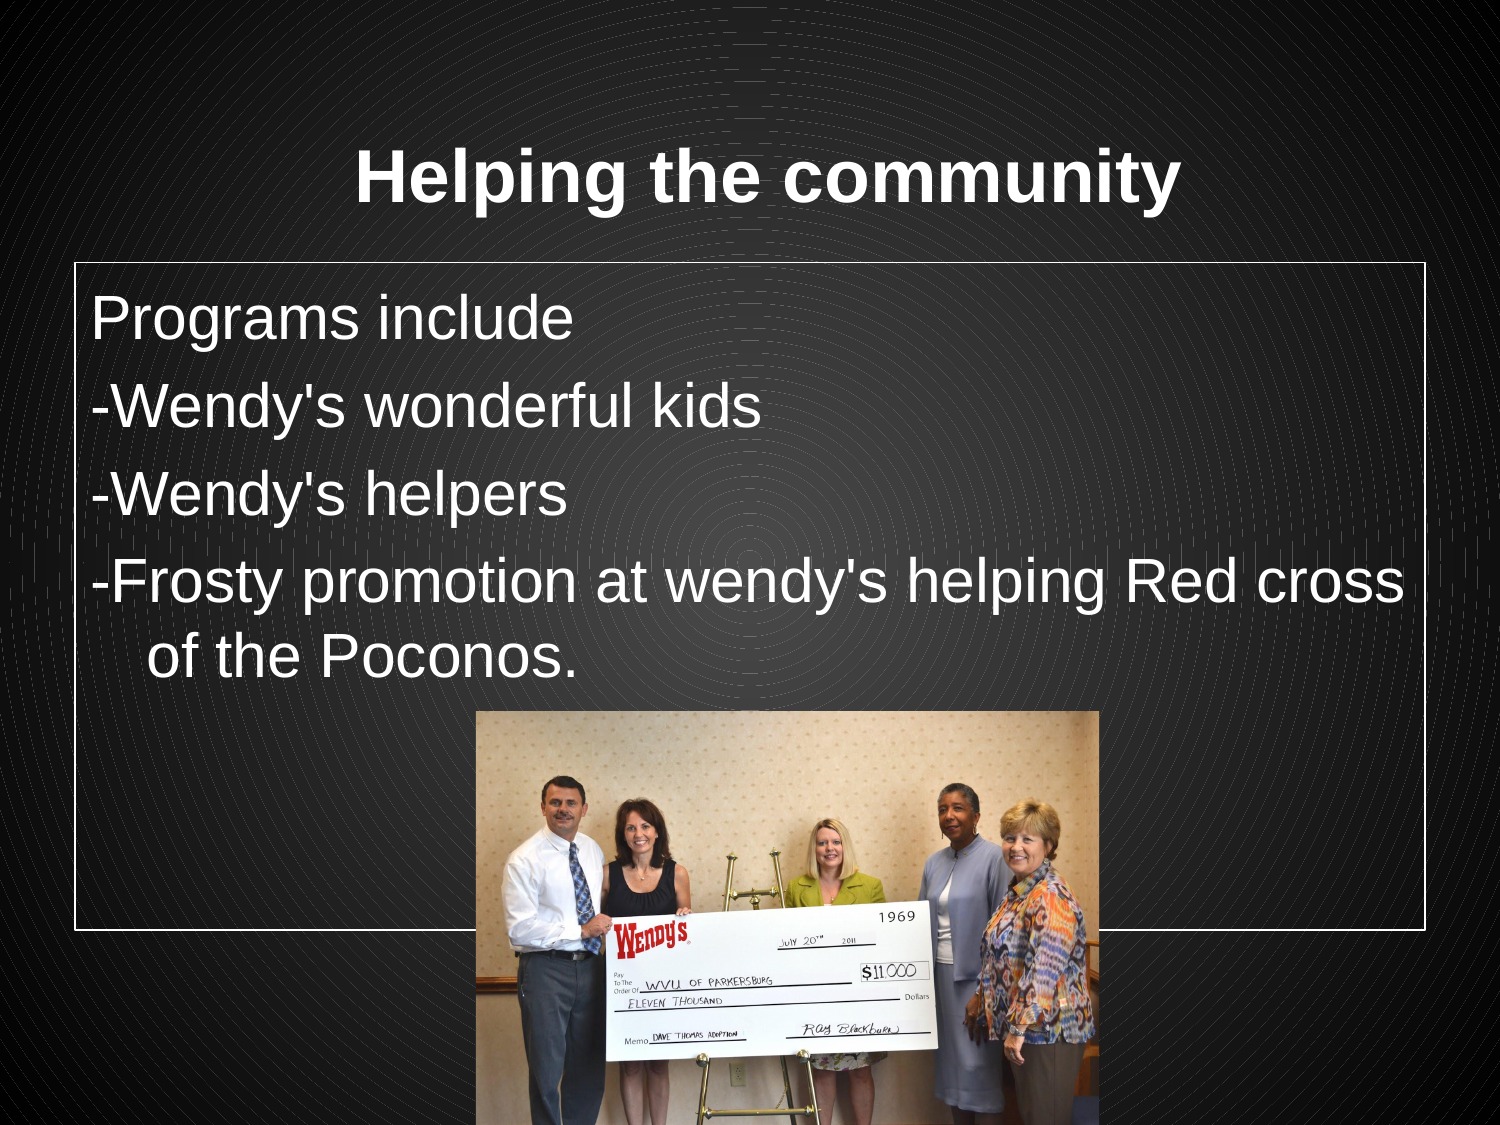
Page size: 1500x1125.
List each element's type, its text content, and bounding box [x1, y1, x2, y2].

list Programs include -Wendy's wonderful kids -Wendy's helpers -Frosty promotion at wendy's helping Red cross of the Poconos. [75, 262, 1425, 931]
title Helping the community [75, 14, 1425, 233]
text_box [475, 711, 1100, 1125]
